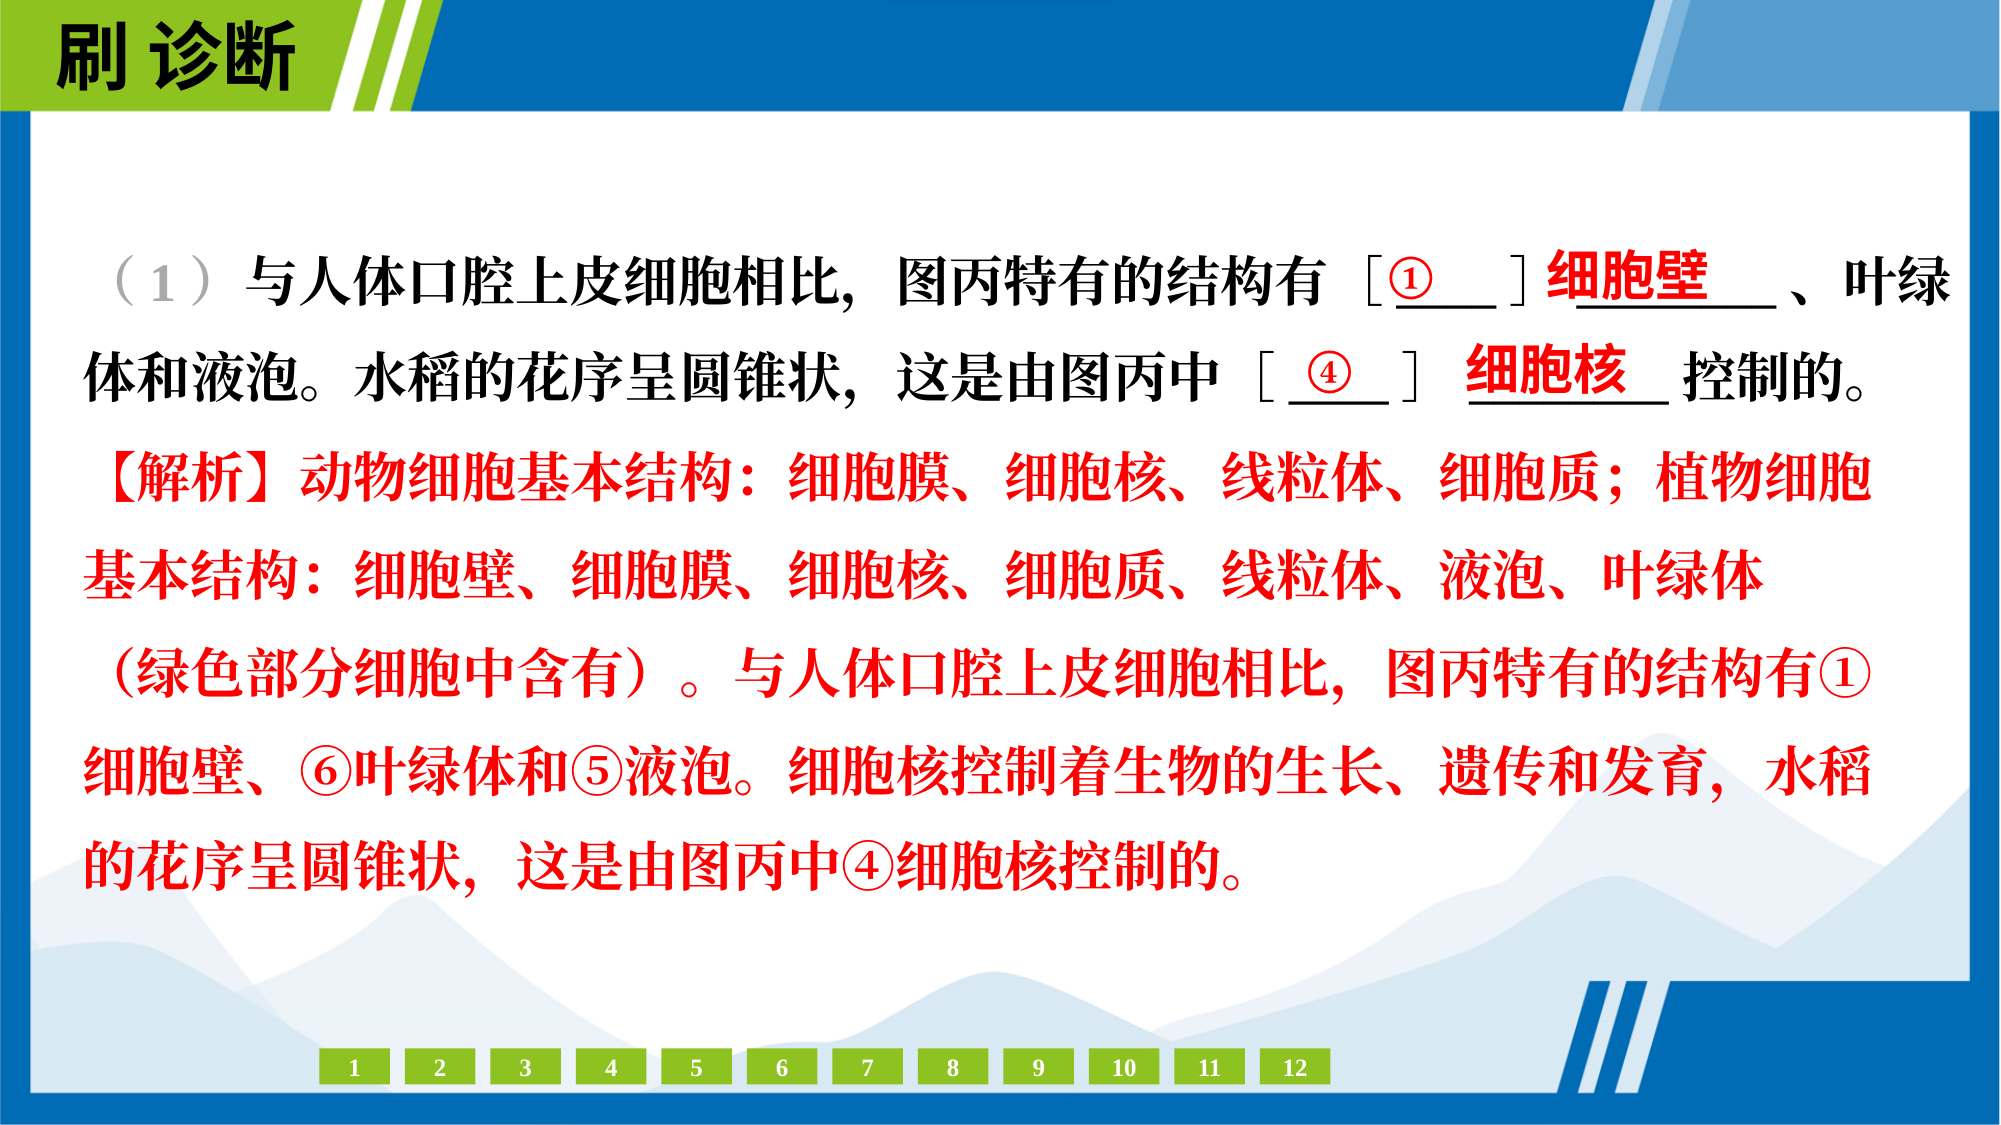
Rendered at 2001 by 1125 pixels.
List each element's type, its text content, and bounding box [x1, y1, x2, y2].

text_box ① [1364, 208, 1459, 296]
text_box 细胞核 [1445, 304, 1648, 391]
picture [0, 0, 2000, 1125]
text_box 【解析】动物细胞基本结构：细胞膜、细胞核、线粒体、细胞质；植物细胞 基本结构：细胞壁、细胞膜、细胞核、细胞质、线粒体、液泡、叶绿体 （绿色部分细胞中含有）。与人体口腔上皮细胞相比，图丙特有的结构有① 细胞壁、⑥叶绿体和⑤液泡。细胞核控制着生物的生长、遗传和发育，水稻 的花序呈圆锥状，这是由图丙中④细胞核控制的。 [82, 410, 1917, 887]
text_box 细胞壁 [1527, 208, 1730, 296]
text_box （1）与人体口腔上皮细胞相比，图丙特有的结构有［____］________、叶绿 体和液泡。水稻的花序呈圆锥状，这是由图丙中［____］________控制的。 [82, 214, 1917, 398]
text_box ④ [1283, 304, 1377, 391]
